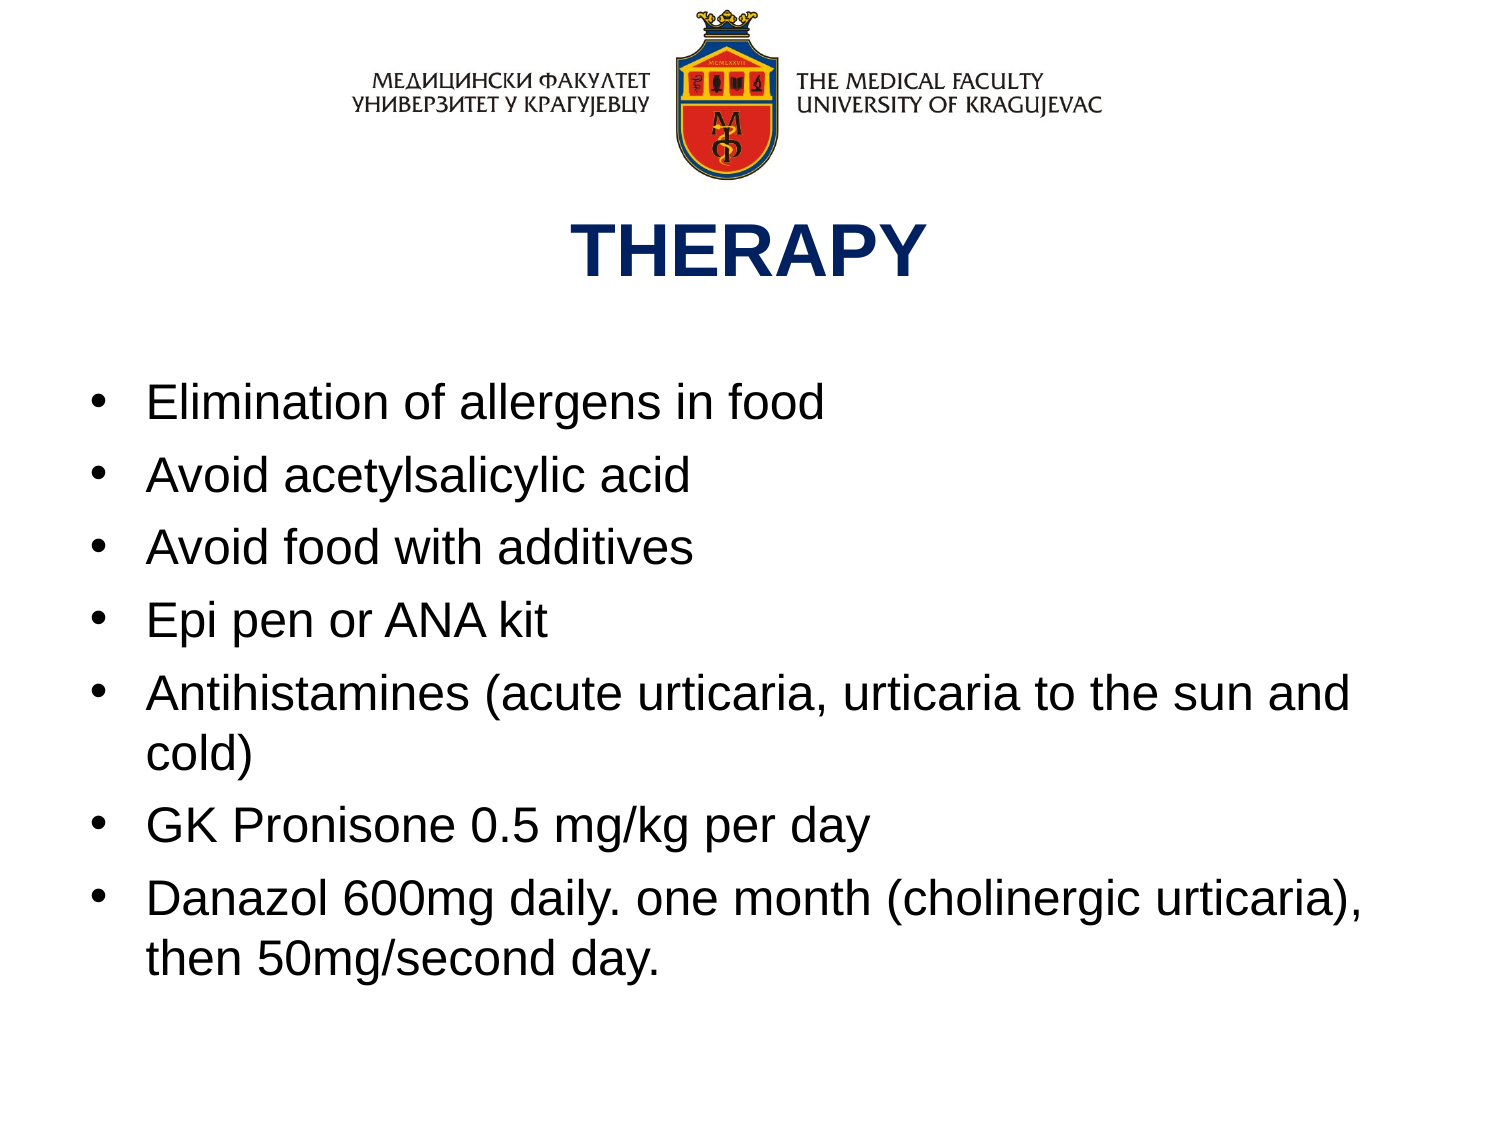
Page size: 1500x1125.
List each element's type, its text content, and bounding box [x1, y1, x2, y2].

text_box THERAPY [74, 187, 1425, 350]
picture [328, 0, 1125, 187]
text_box Elimination of allergens in food Avoid acetylsalicylic acid Avoid food with additives Epi pen or ANA kit Antihistamines (acute urticaria, urticaria to the sun and cold) GK Pronisone 0.5 mg/kg per day Danazol 600mg daily. one month (cholinergic urticaria), then 50mg/second day. [74, 362, 1425, 1000]
